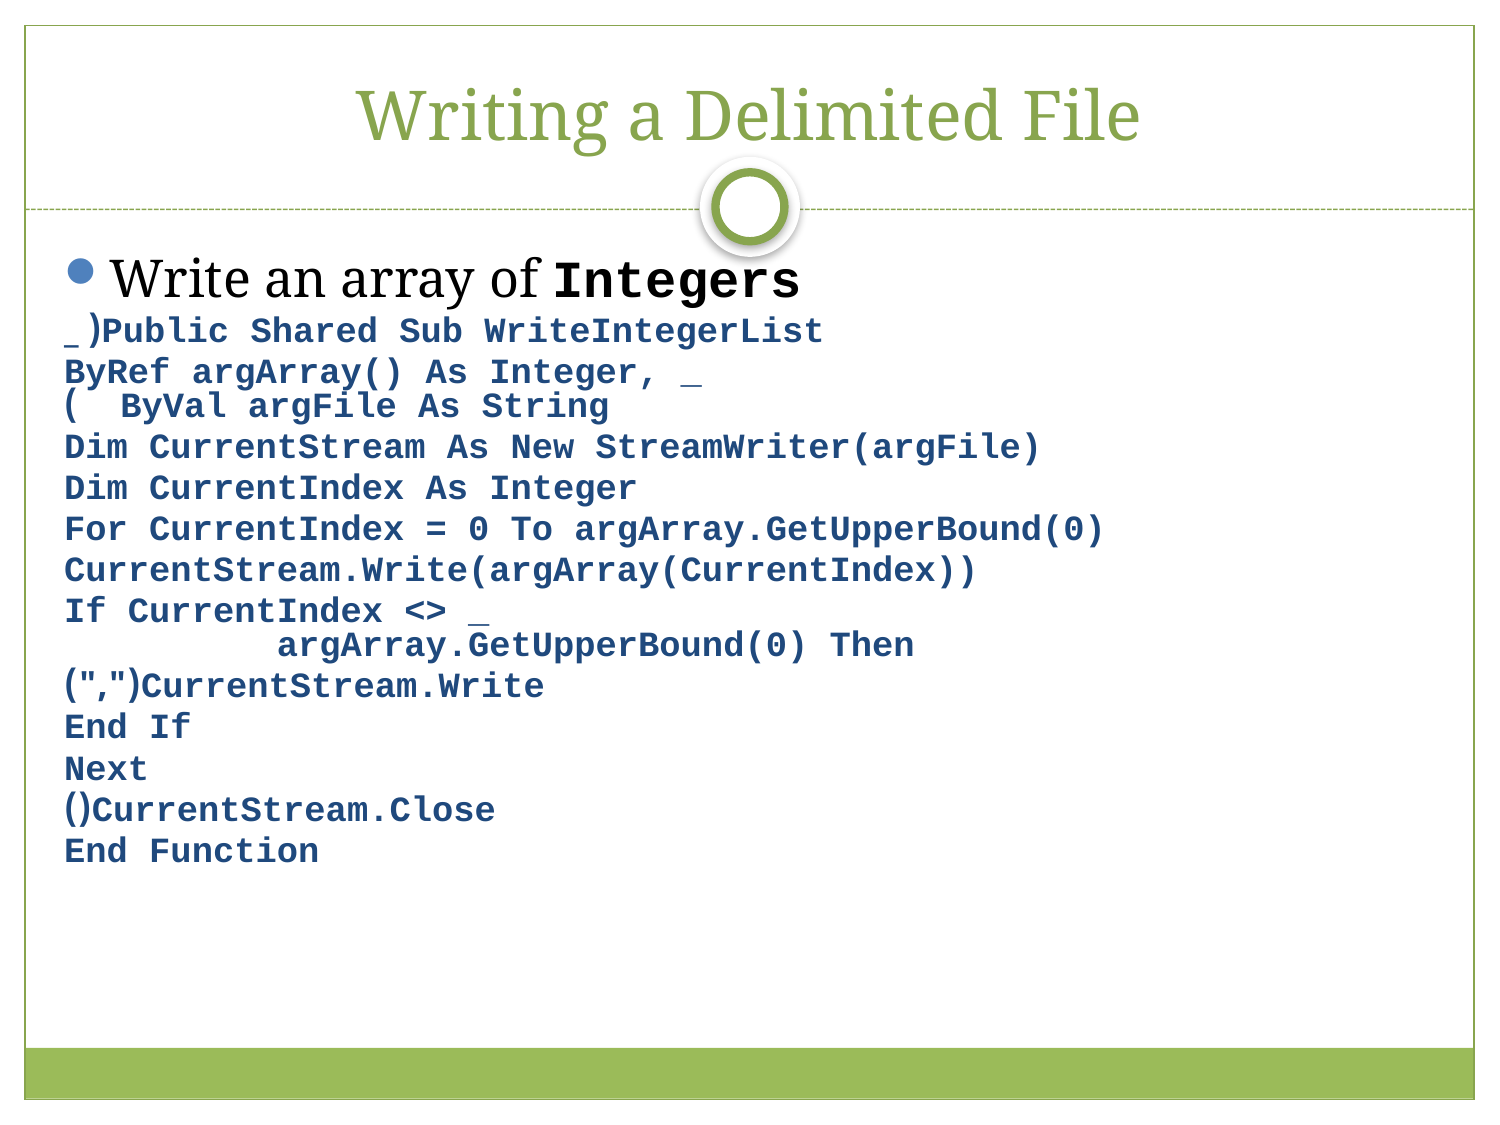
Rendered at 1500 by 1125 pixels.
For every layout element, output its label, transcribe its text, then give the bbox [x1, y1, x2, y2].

list Write an array of Integers Public Shared Sub WriteIntegerList( _ ByRef argArray() As Integer, _ ByVal argFile As String) Dim CurrentStream As New StreamWriter(argFile) Dim CurrentIndex As Integer For CurrentIndex = 0 To argArray.GetUpperBound(0) CurrentStream.Write(argArray(CurrentIndex)) If CurrentIndex <> _ argArray.GetUpperBound(0) Then CurrentStream.Write(",") End If Next CurrentStream.Close() End Function [49, 250, 1445, 1001]
title Writing a Delimited File [49, 37, 1450, 162]
